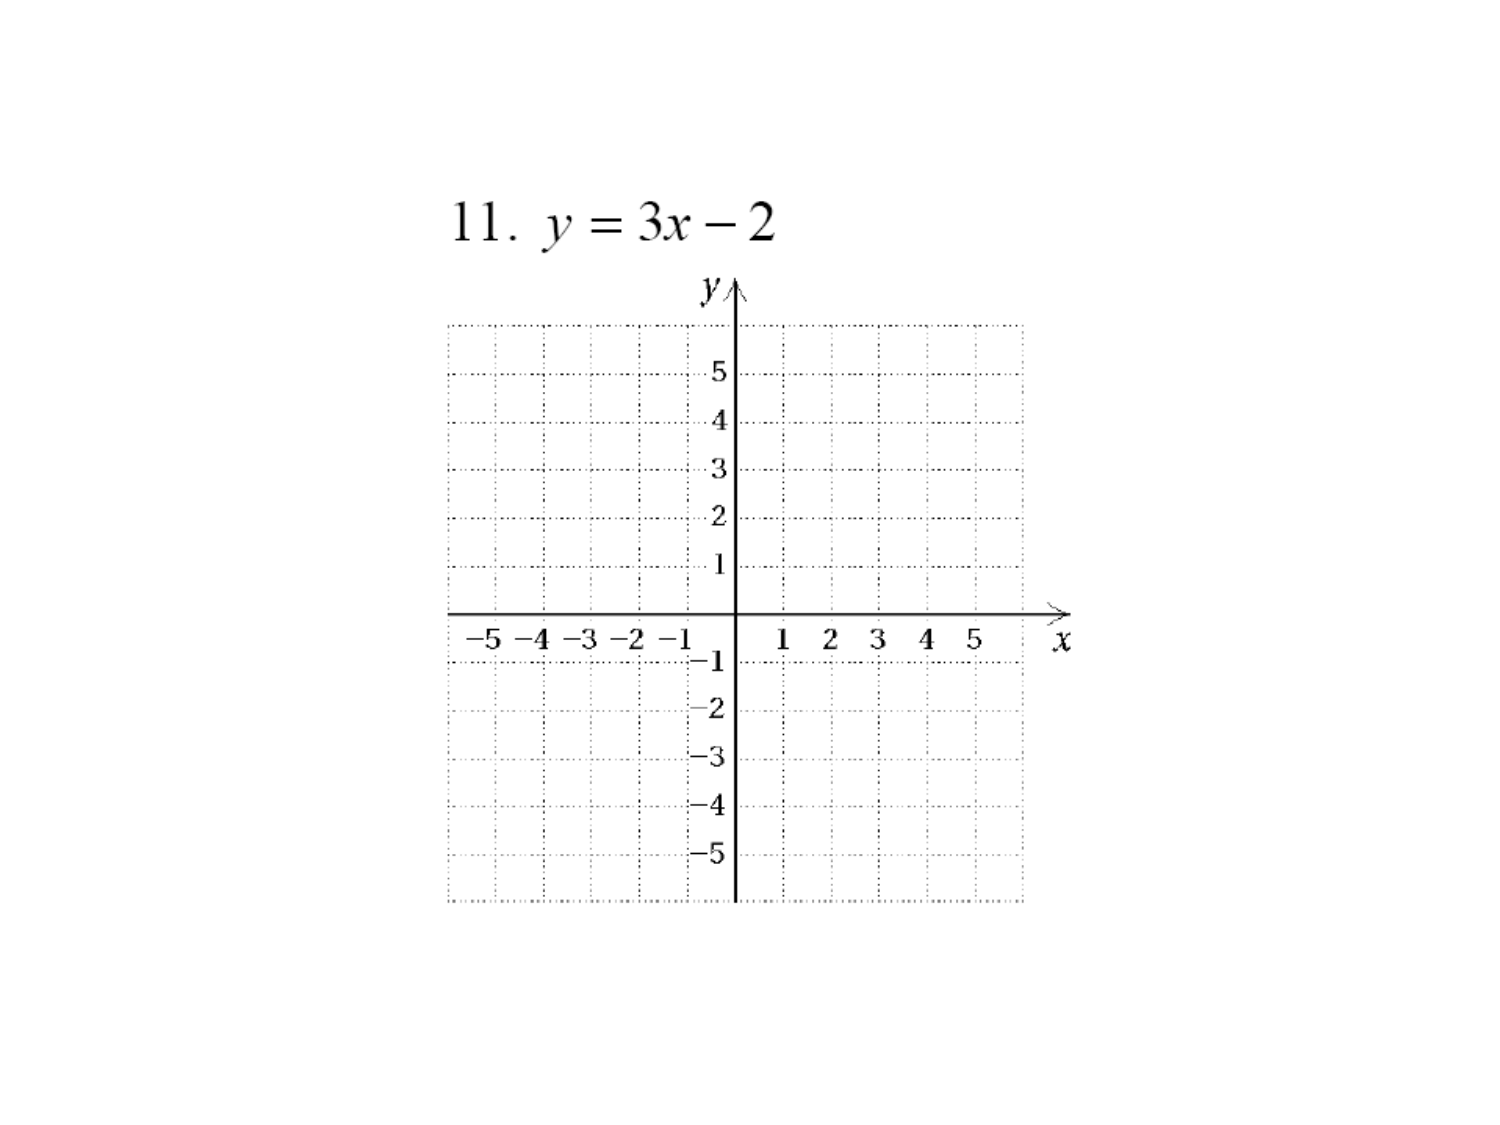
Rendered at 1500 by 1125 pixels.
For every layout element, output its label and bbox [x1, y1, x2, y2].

picture [412, 189, 1088, 936]
